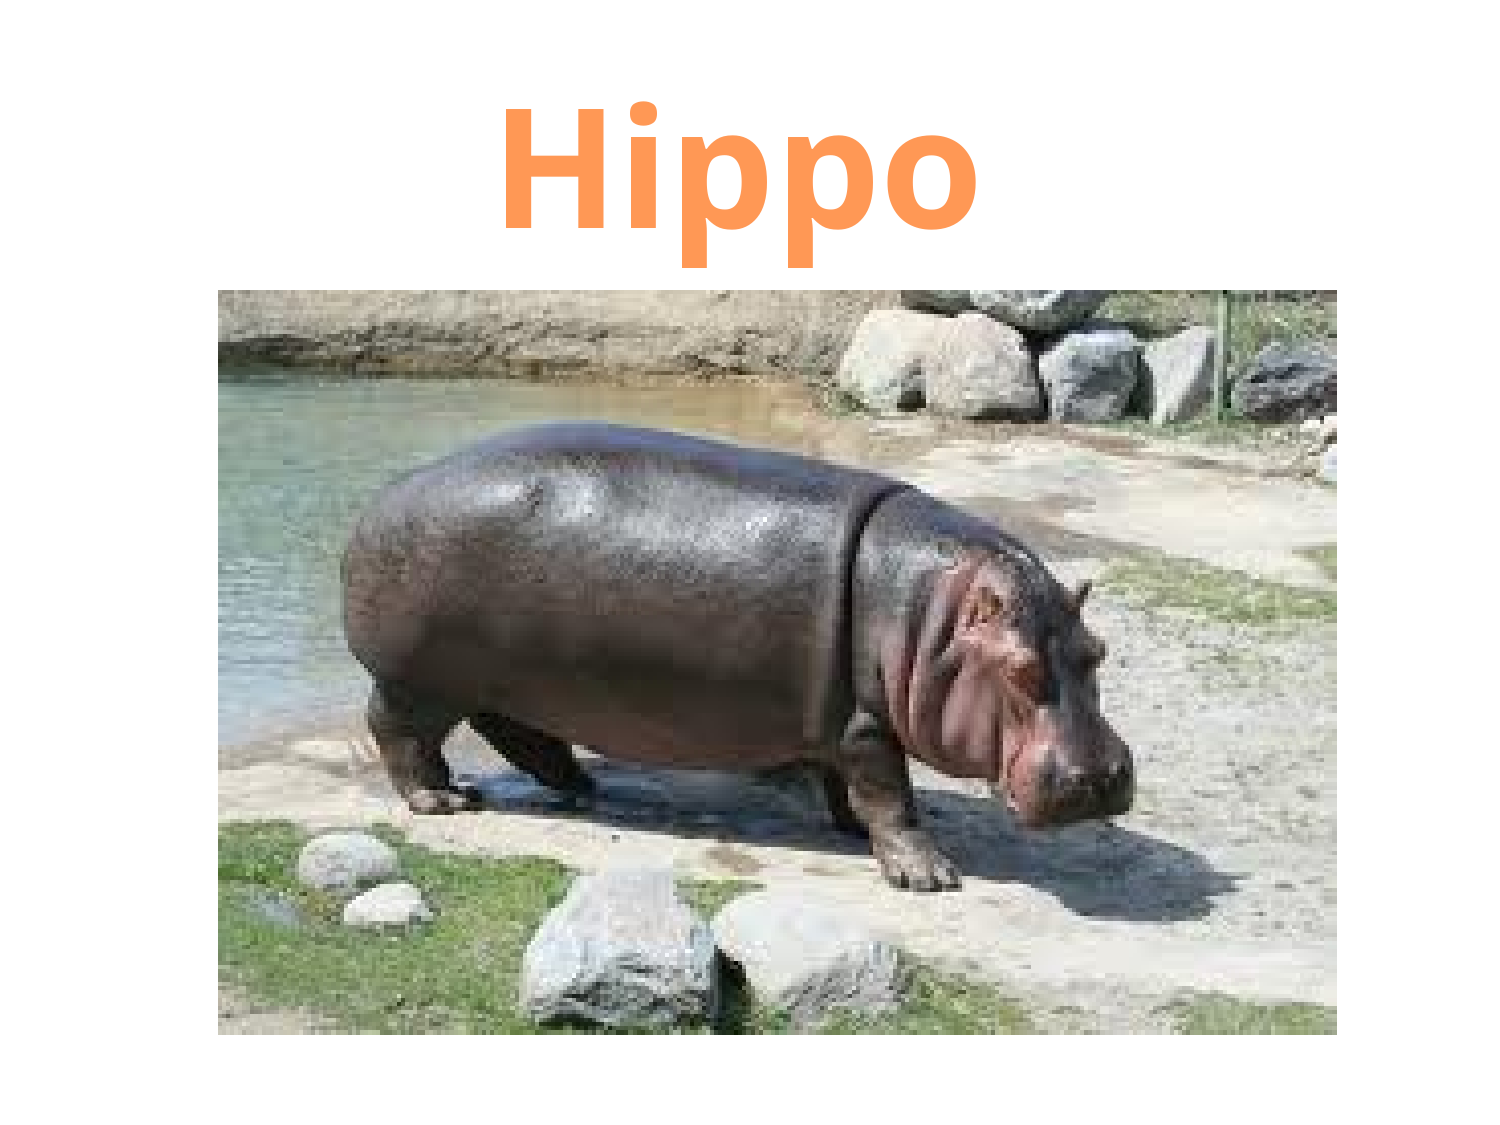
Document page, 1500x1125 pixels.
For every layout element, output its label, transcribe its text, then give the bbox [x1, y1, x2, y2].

picture [218, 290, 1337, 1036]
text_box Hippo [476, 54, 999, 270]
